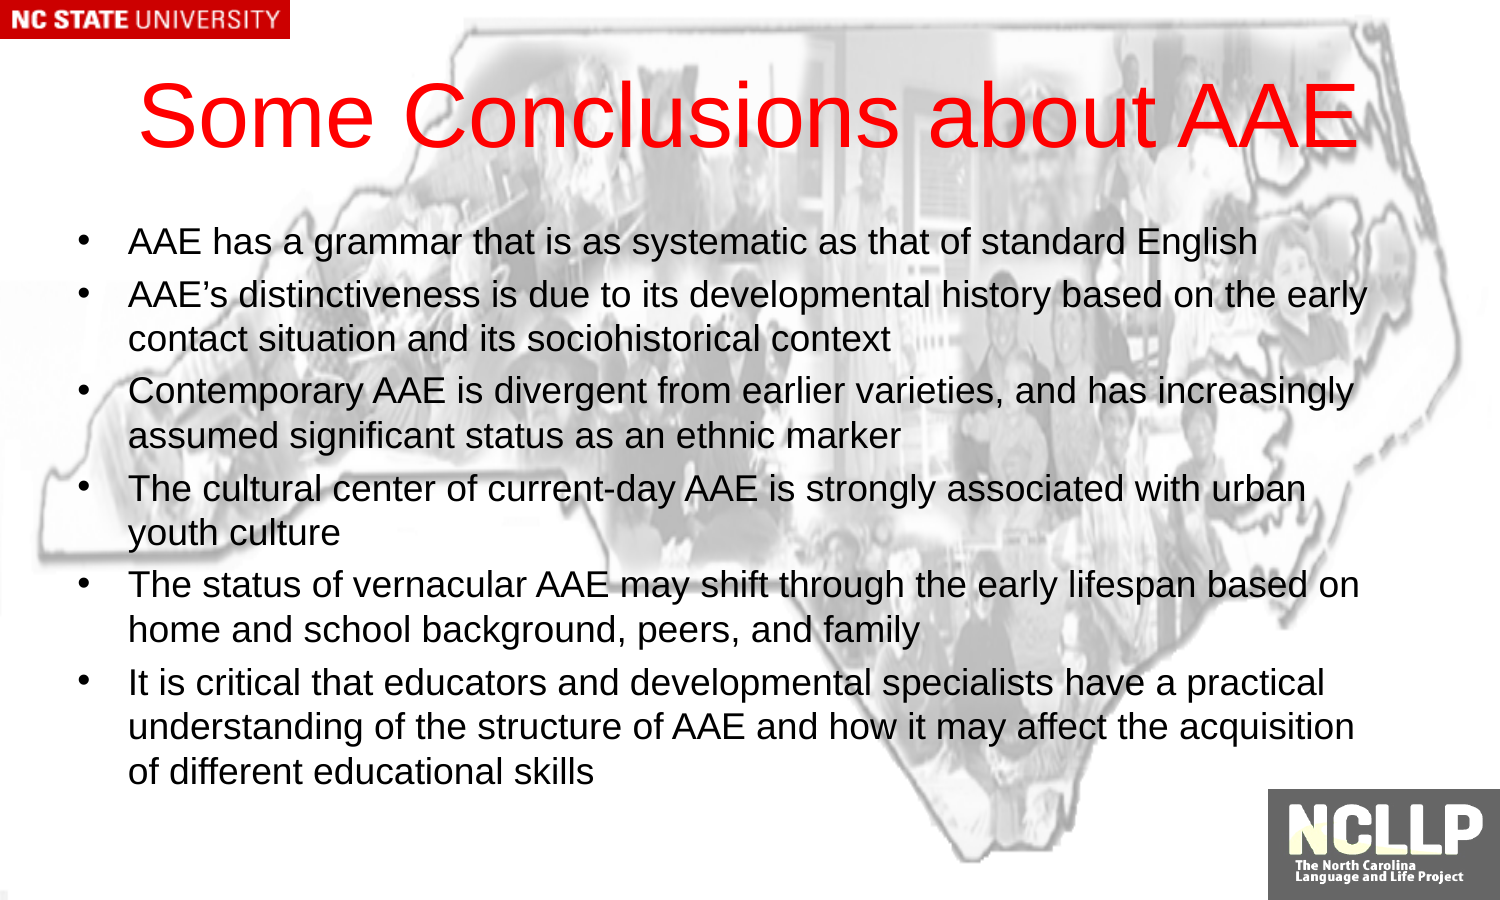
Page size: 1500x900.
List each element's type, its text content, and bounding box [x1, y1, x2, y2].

picture [0, 0, 290, 39]
title Some Conclusions about AAE [75, 36, 1425, 186]
picture [1268, 789, 1500, 900]
list AAE has a grammar that is as systematic as that of standard English AAE’s distinctiveness is due to its developmental history based on the early contact situation and its sociohistorical context Contemporary AAE is divergent from earlier varieties, and has increasingly assumed significant status as an ethnic marker The cultural center of current-day AAE is strongly associated with urban youth culture The status of vernacular AAE may shift through the early lifespan based on home and school background, peers, and family It is critical that educators and developmental specialists have a practical understanding of the structure of AAE and how it may affect the acquisition of different educational skills [62, 210, 1413, 804]
